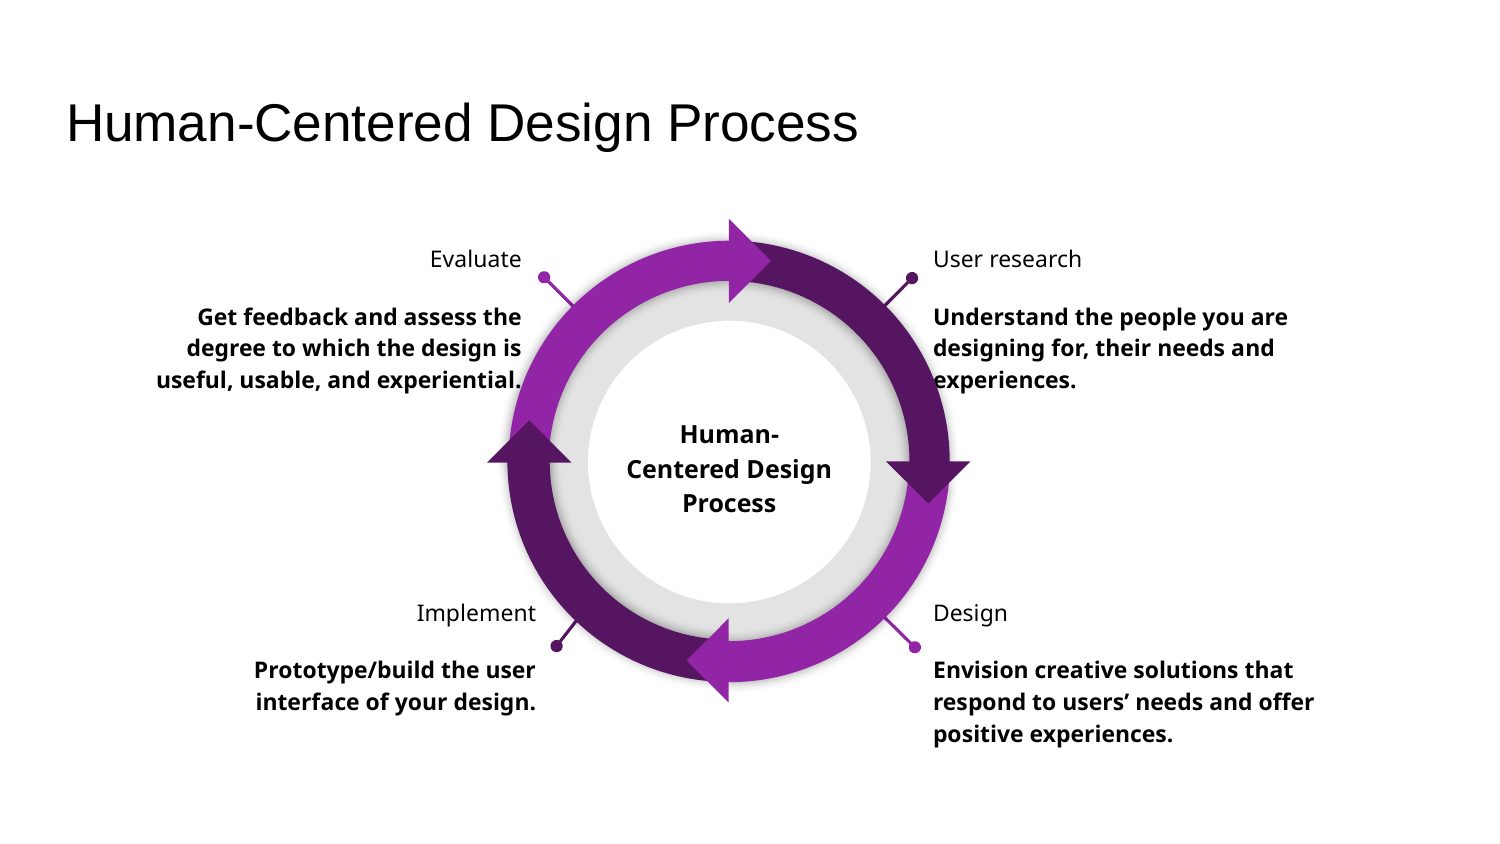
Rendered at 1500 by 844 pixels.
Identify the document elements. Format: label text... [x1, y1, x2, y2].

text_box [866, 484, 949, 577]
text_box [507, 463, 593, 577]
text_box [856, 225, 1406, 336]
text_box [509, 344, 593, 441]
text_box [606, 240, 728, 330]
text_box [209, 579, 601, 690]
text_box [866, 344, 950, 461]
text_box [729, 593, 851, 683]
text_box Human-Centered Design Process [610, 399, 848, 532]
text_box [856, 579, 1406, 690]
text_box [750, 241, 851, 329]
text_box [686, 618, 729, 703]
text_box [604, 589, 708, 681]
text_box [886, 461, 971, 504]
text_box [132, 225, 601, 336]
title Human-Centered Design Process [51, 72, 1449, 167]
text_box [728, 218, 771, 303]
text_box [558, 290, 901, 633]
text_box [487, 420, 572, 463]
